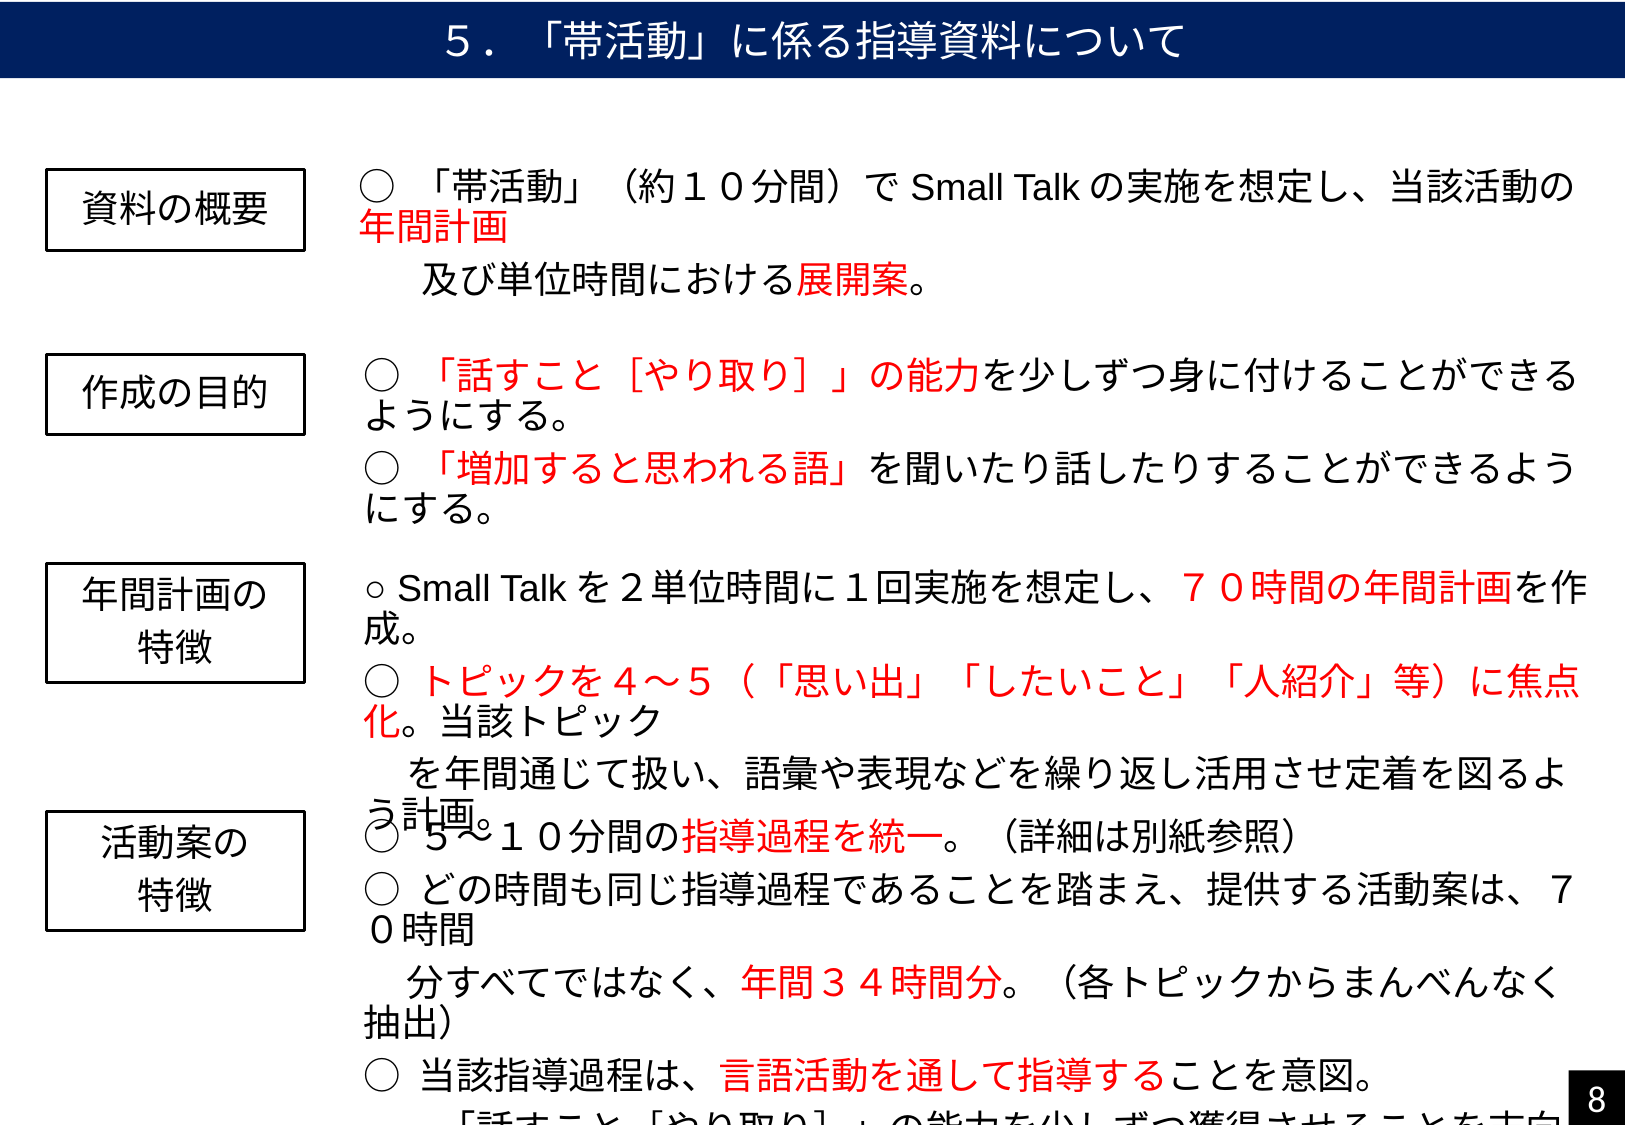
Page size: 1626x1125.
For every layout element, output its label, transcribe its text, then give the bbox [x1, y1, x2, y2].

text_box 作成の目的 [46, 354, 305, 435]
text_box 年間計画の 特徴 [46, 563, 305, 683]
text_box ○ 「帯活動」（約１０分間）でSmall Talkの実施を想定し、当該活動の年間計画 及び単位時間における展開案。 [344, 160, 1625, 260]
text_box ○ Small Talkを２単位時間に１回実施を想定し、７０時間の年間計画を作成。 ○ トピックを４～５（「思い出」「したいこと」「人紹介」等）に焦点化。当該トピック を年間通じて扱い、語彙や表現などを繰り返し活用させ定着を図るよう計画。 [349, 562, 1604, 752]
text_box 資料の概要 [46, 169, 305, 251]
text_box 8 [1566, 1068, 1625, 1125]
text_box ５．「帯活動」に係る指導資料について [0, 0, 1625, 80]
text_box 活動案の 特徴 [46, 811, 305, 931]
text_box ○ ５～１０分間の指導過程を統一。（詳細は別紙参照） ○ どの時間も同じ指導過程であることを踏まえ、提供する活動案は、７０時間 分すべてではなく、年間３４時間分。（各トピックからまんべんなく抽出） ○ 当該指導過程は、言語活動を通して指導することを意図。 「話すこと［やり取り］」の能力を少しずつ獲得させることを志向。 [349, 811, 1604, 1077]
text_box ○ 「話すこと［やり取り］」の能力を少しずつ身に付けることができるようにする。 ○ 「増加すると思われる語」を聞いたり話したりすることができるようにする。 [349, 349, 1625, 466]
